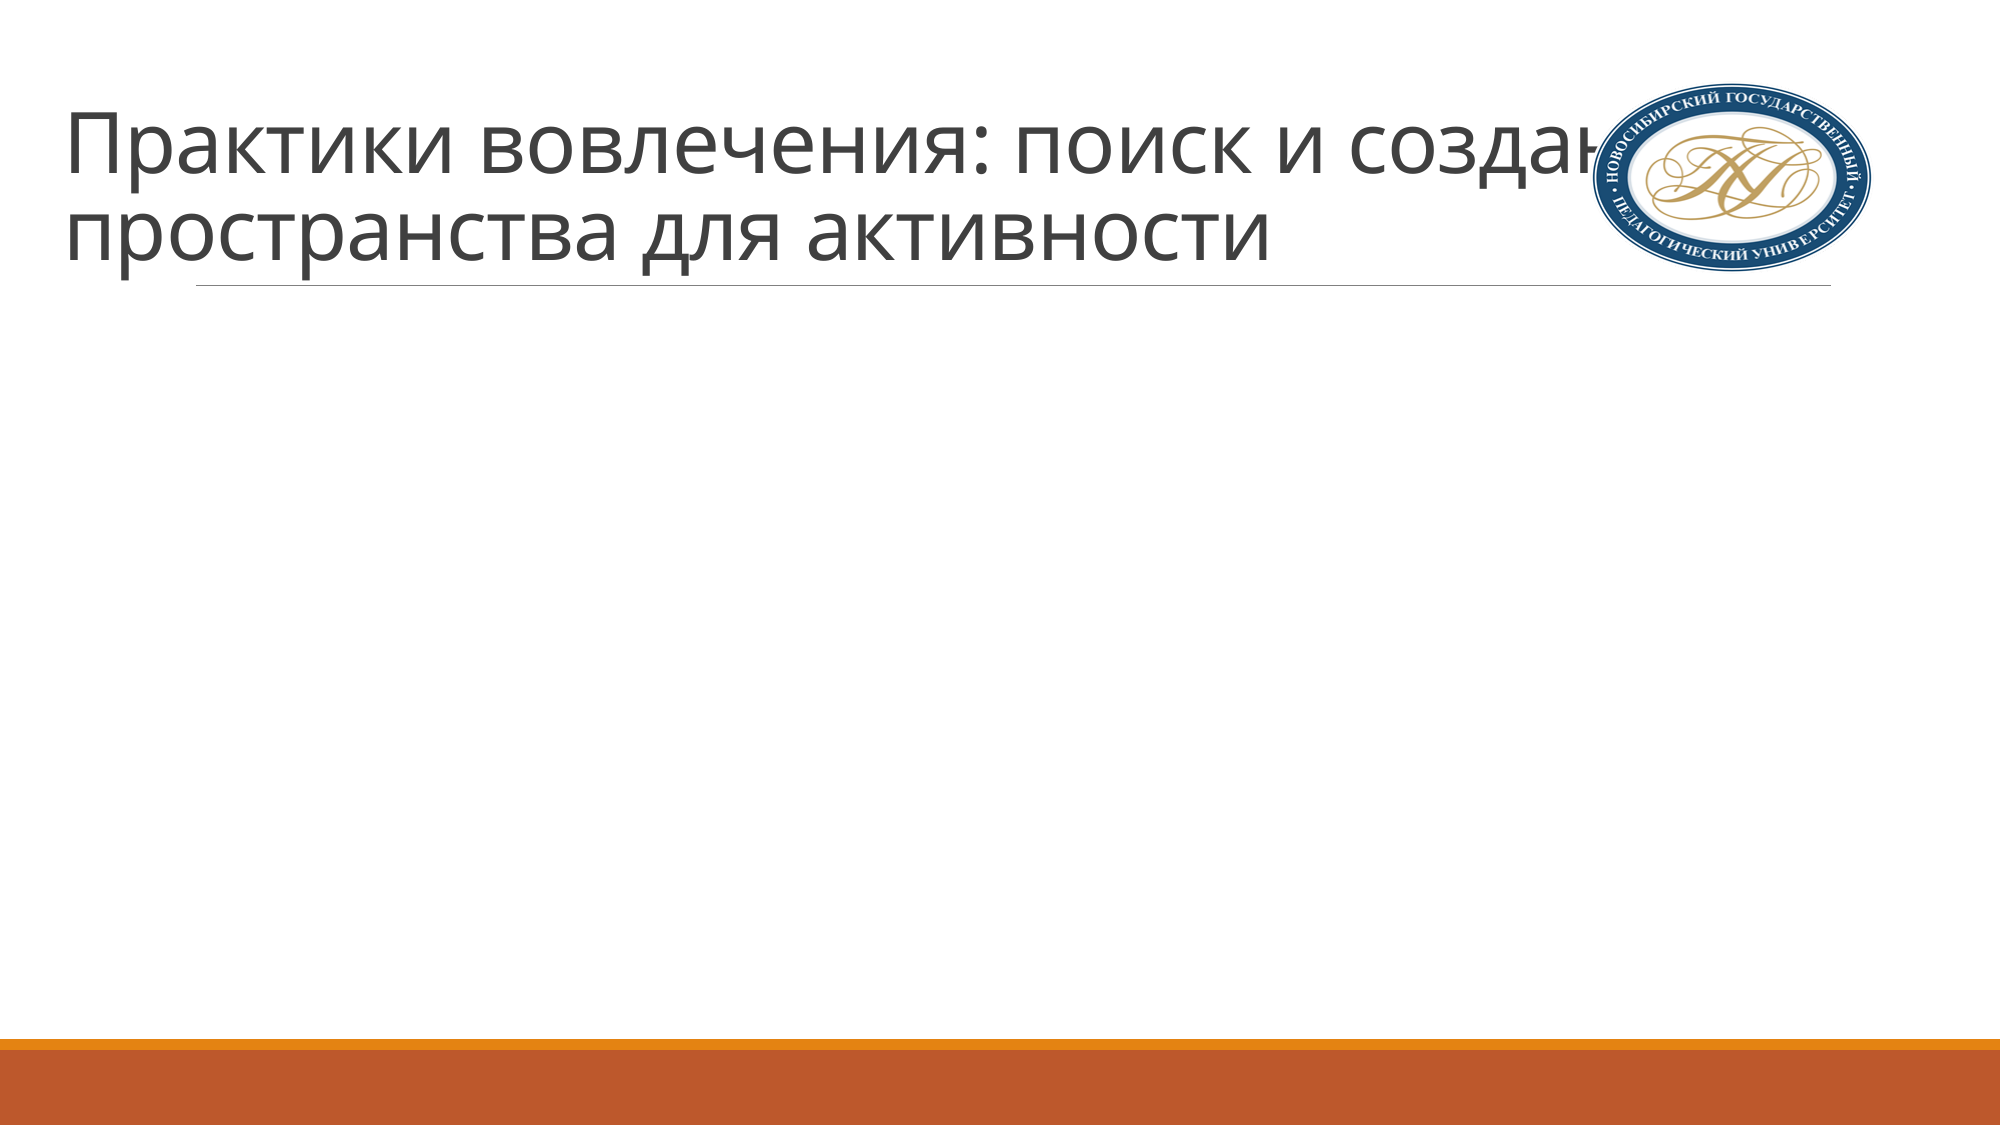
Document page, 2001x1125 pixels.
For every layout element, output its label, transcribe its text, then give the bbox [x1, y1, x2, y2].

title Практики вовлечения: поиск и создание пространства для активности [48, 47, 1830, 285]
picture [1589, 80, 1874, 275]
